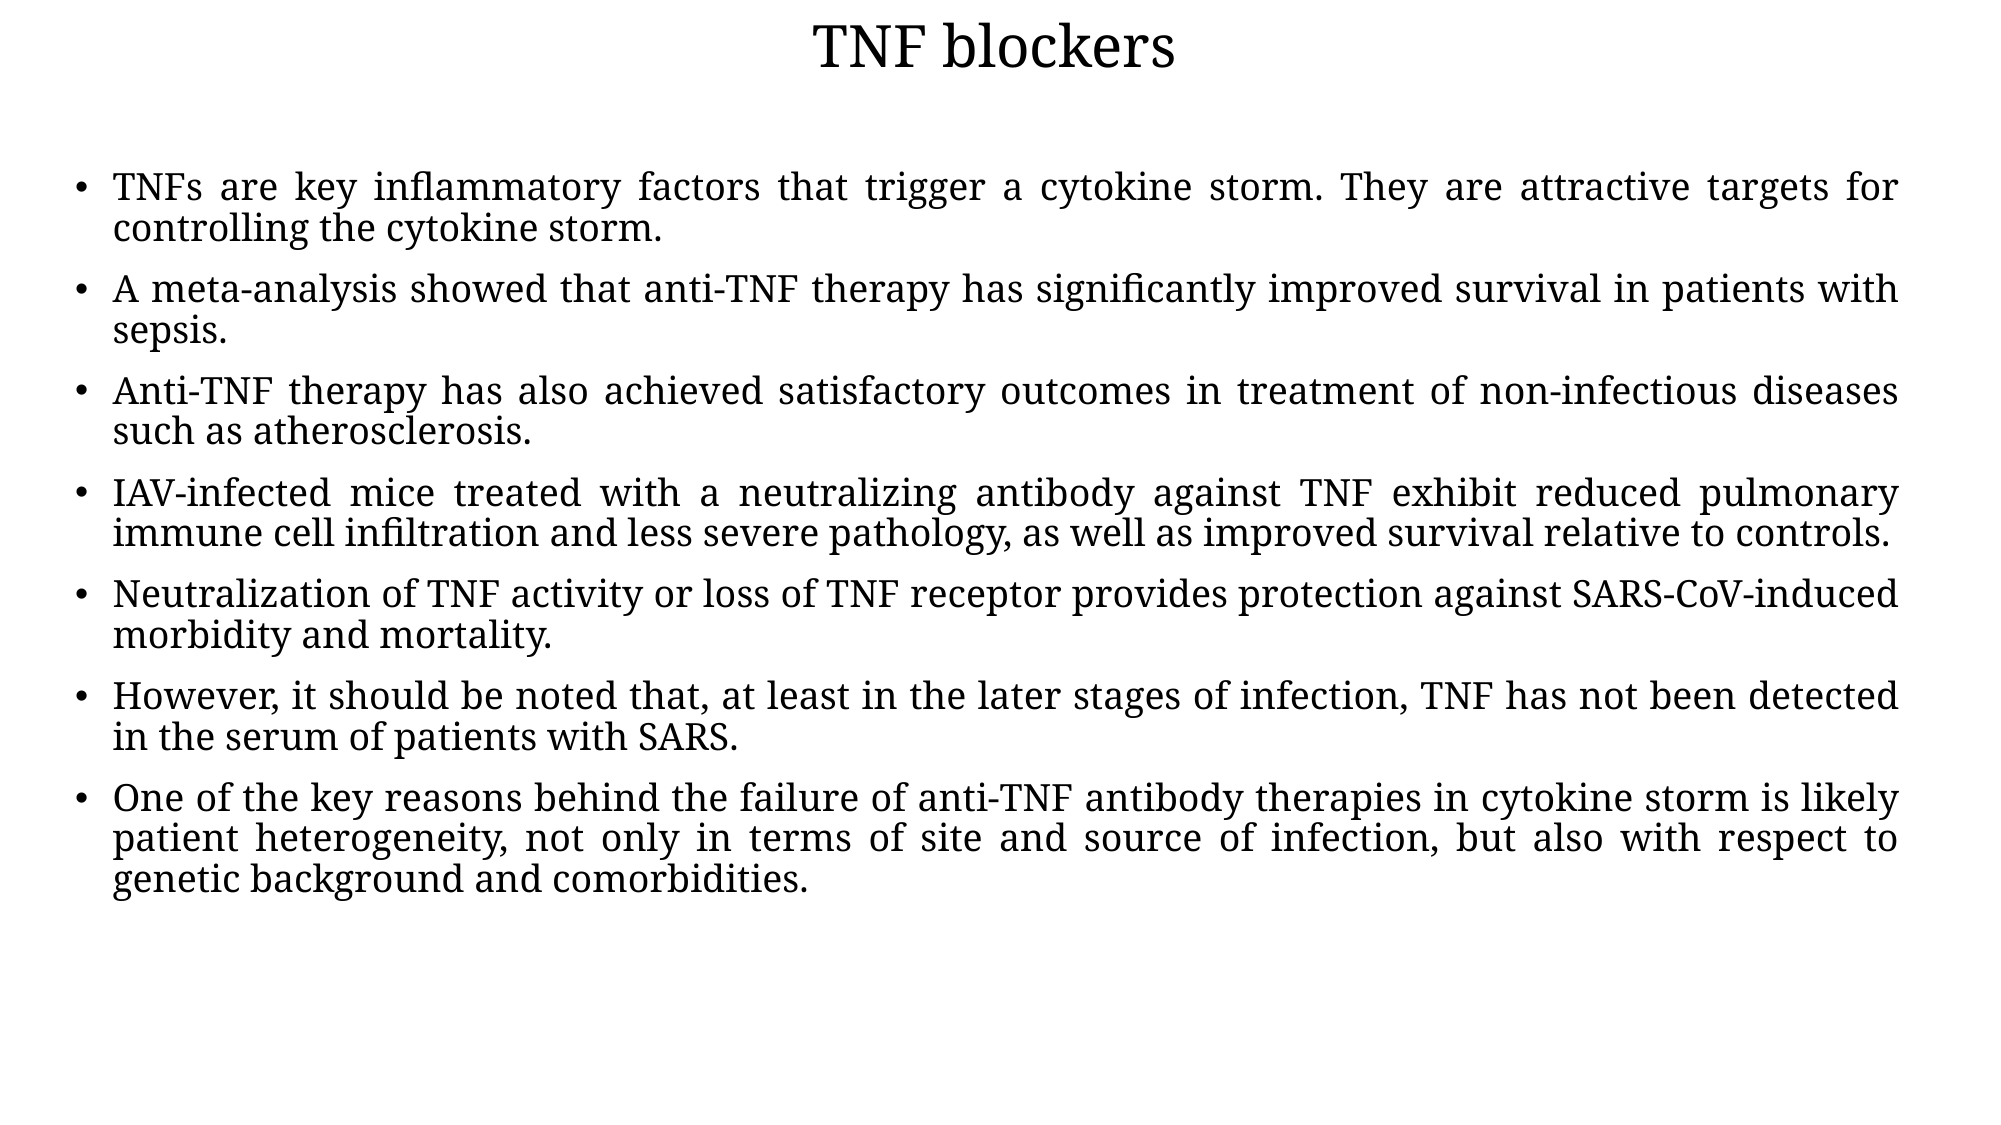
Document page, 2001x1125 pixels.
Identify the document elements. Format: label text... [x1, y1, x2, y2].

list TNFs are key inflammatory factors that trigger a cytokine storm. They are attractive targets for controlling the cytokine storm. A meta-analysis showed that anti-TNF therapy has significantly improved survival in patients with sepsis. Anti-TNF therapy has also achieved satisfactory outcomes in treatment of non-infectious diseases such as atherosclerosis. IAV-infected mice treated with a neutralizing antibody against TNF exhibit reduced pulmonary immune cell infiltration and less severe pathology, as well as improved survival relative to controls. Neutralization of TNF activity or loss of TNF receptor provides protection against SARS-CoV-induced morbidity and mortality. However, it should be noted that, at least in the later stages of infection, TNF has not been detected in the serum of patients with SARS. One of the key reasons behind the failure of anti-TNF antibody therapies in cytokine storm is likely patient heterogeneity, not only in terms of site and source of infection, but also with respect to genetic background and comorbidities. [60, 161, 1916, 1096]
title TNF blockers [111, 1, 1879, 96]
